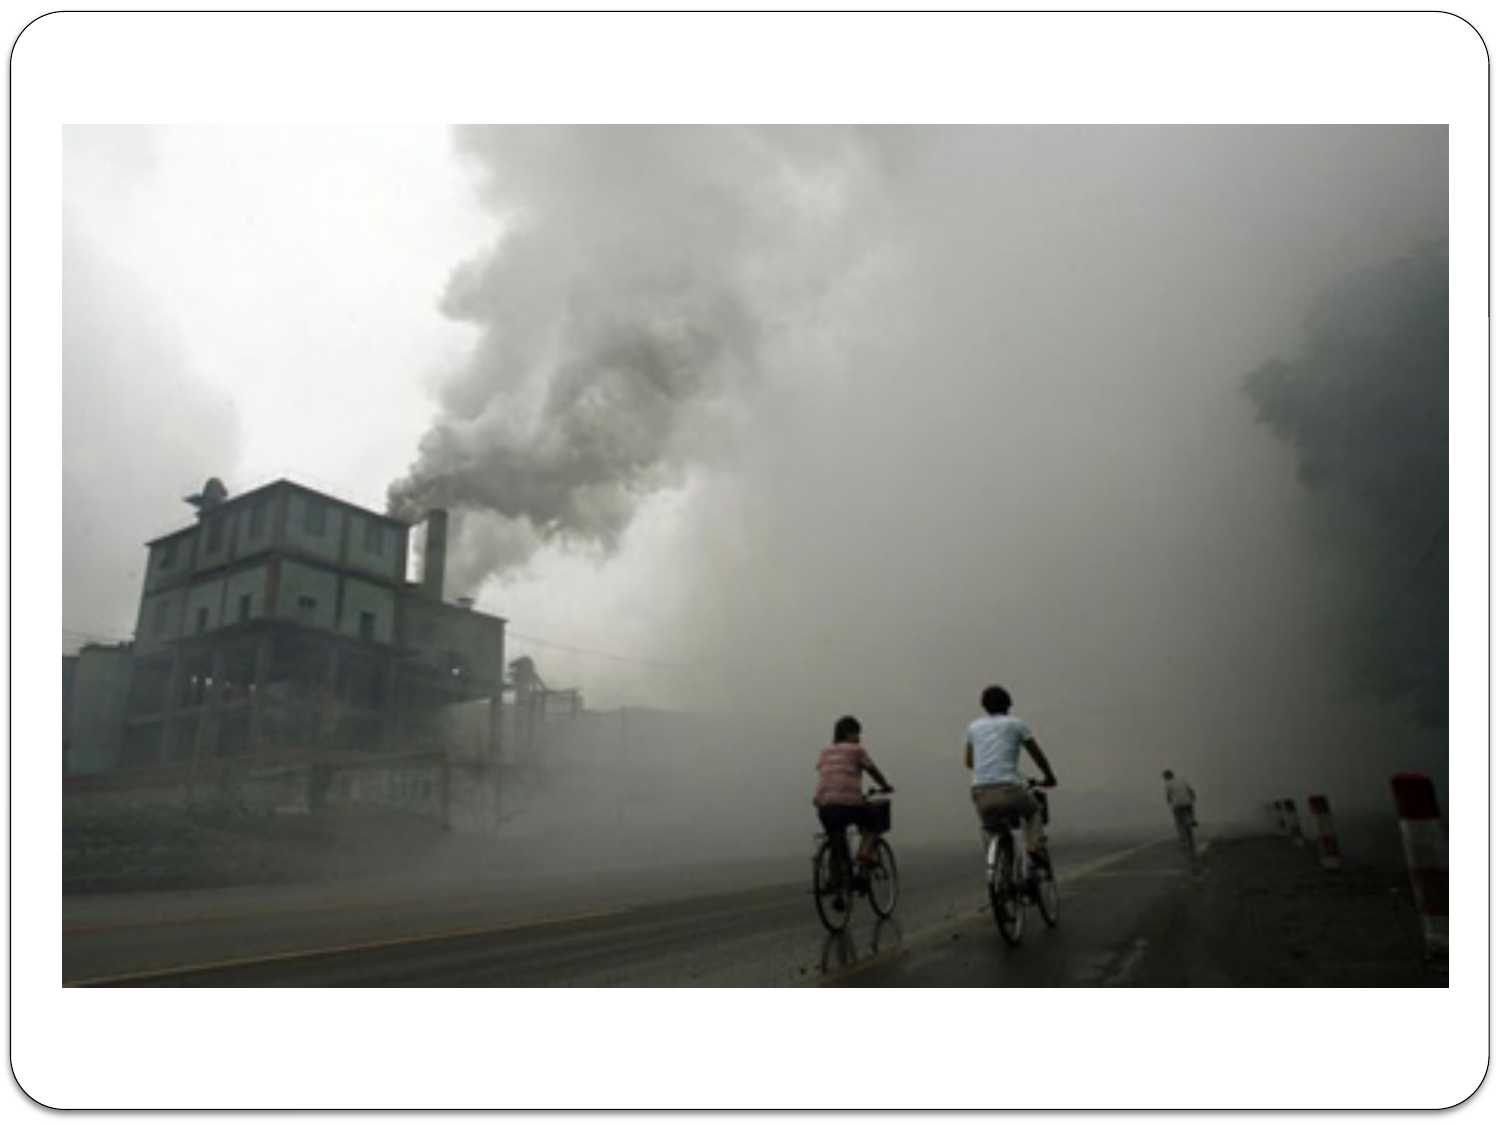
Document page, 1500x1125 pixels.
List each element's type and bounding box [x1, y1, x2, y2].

picture [62, 124, 1449, 988]
